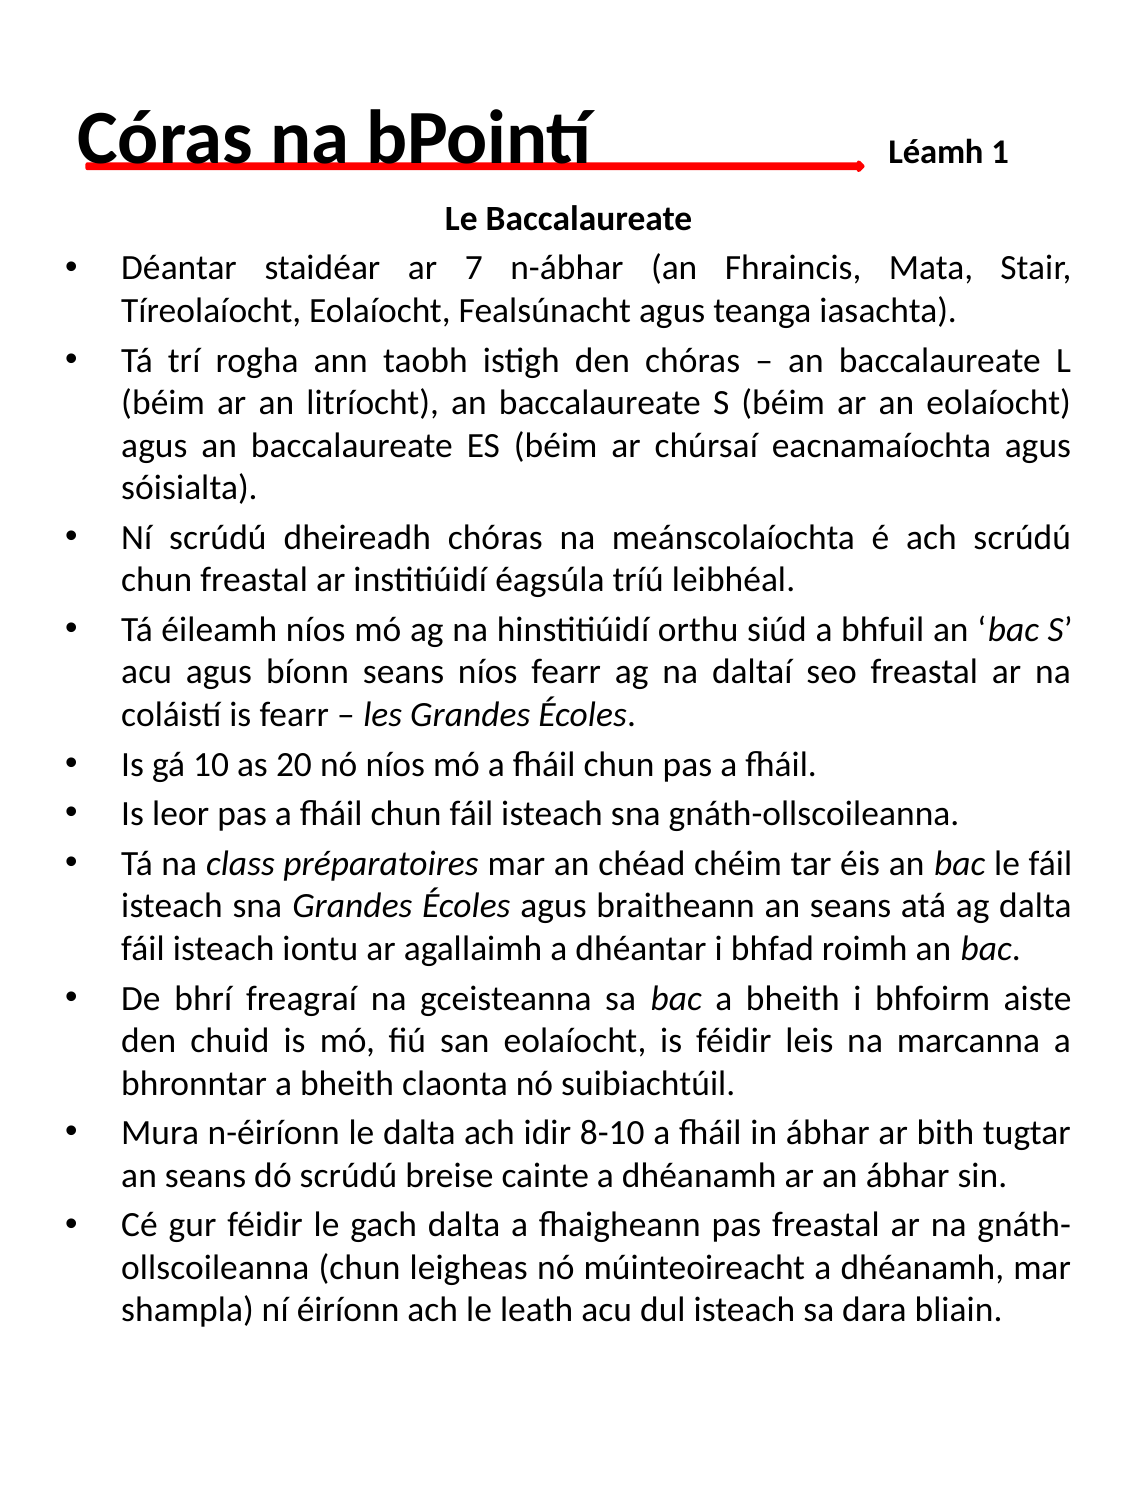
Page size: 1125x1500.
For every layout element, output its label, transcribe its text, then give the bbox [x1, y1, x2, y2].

title Córas na bPointí Léamh 1 [62, 62, 1075, 203]
list Le Baccalaureate Déantar staidéar ar 7 n-ábhar (an Fhraincis, Mata, Stair, Tíreolaíocht, Eolaíocht, Fealsúnacht agus teanga iasachta). Tá trí rogha ann taobh istigh den chóras – an baccalaureate L (béim ar an litríocht), an baccalaureate S (béim ar an eolaíocht) agus an baccalaureate ES (béim ar chúrsaí eacnamaíochta agus sóisialta). Ní scrúdú dheireadh chóras na meánscolaíochta é ach scrúdú chun freastal ar institiúidí éagsúla tríú leibhéal. Tá éileamh níos mó ag na hinstitiúidí orthu siúd a bhfuil an ‘bac S’ acu agus bíonn seans níos fearr ag na daltaí seo freastal ar na coláistí is fearr – les Grandes Écoles. Is gá 10 as 20 nó níos mó a fháil chun pas a fháil. Is leor pas a fháil chun fáil isteach sna gnáth-ollscoileanna. Tá na class préparatoires mar an chéad chéim tar éis an bac le fáil isteach sna Grandes Écoles agus braitheann an seans atá ag dalta fáil isteach iontu ar agallaimh a dhéantar i bhfad roimh an bac. De bhrí freagraí na gceisteanna sa bac a bheith i bhfoirm aiste den chuid is mó, fiú san eolaíocht, is féidir leis na marcanna a bhronntar a bheith claonta nó suibiachtúil. Mura n-éiríonn le dalta ach idir 8-10 a fháil in ábhar ar bith tugtar an seans dó scrúdú breise cainte a dhéanamh ar an ábhar sin. Cé gur féidir le gach dalta a fhaigheann pas freastal ar na gnáth-ollscoileanna (chun leigheas nó múinteoireacht a dhéanamh, mar shampla) ní éiríonn ach le leath acu dul isteach sa dara bliain. [50, 187, 1088, 1438]
